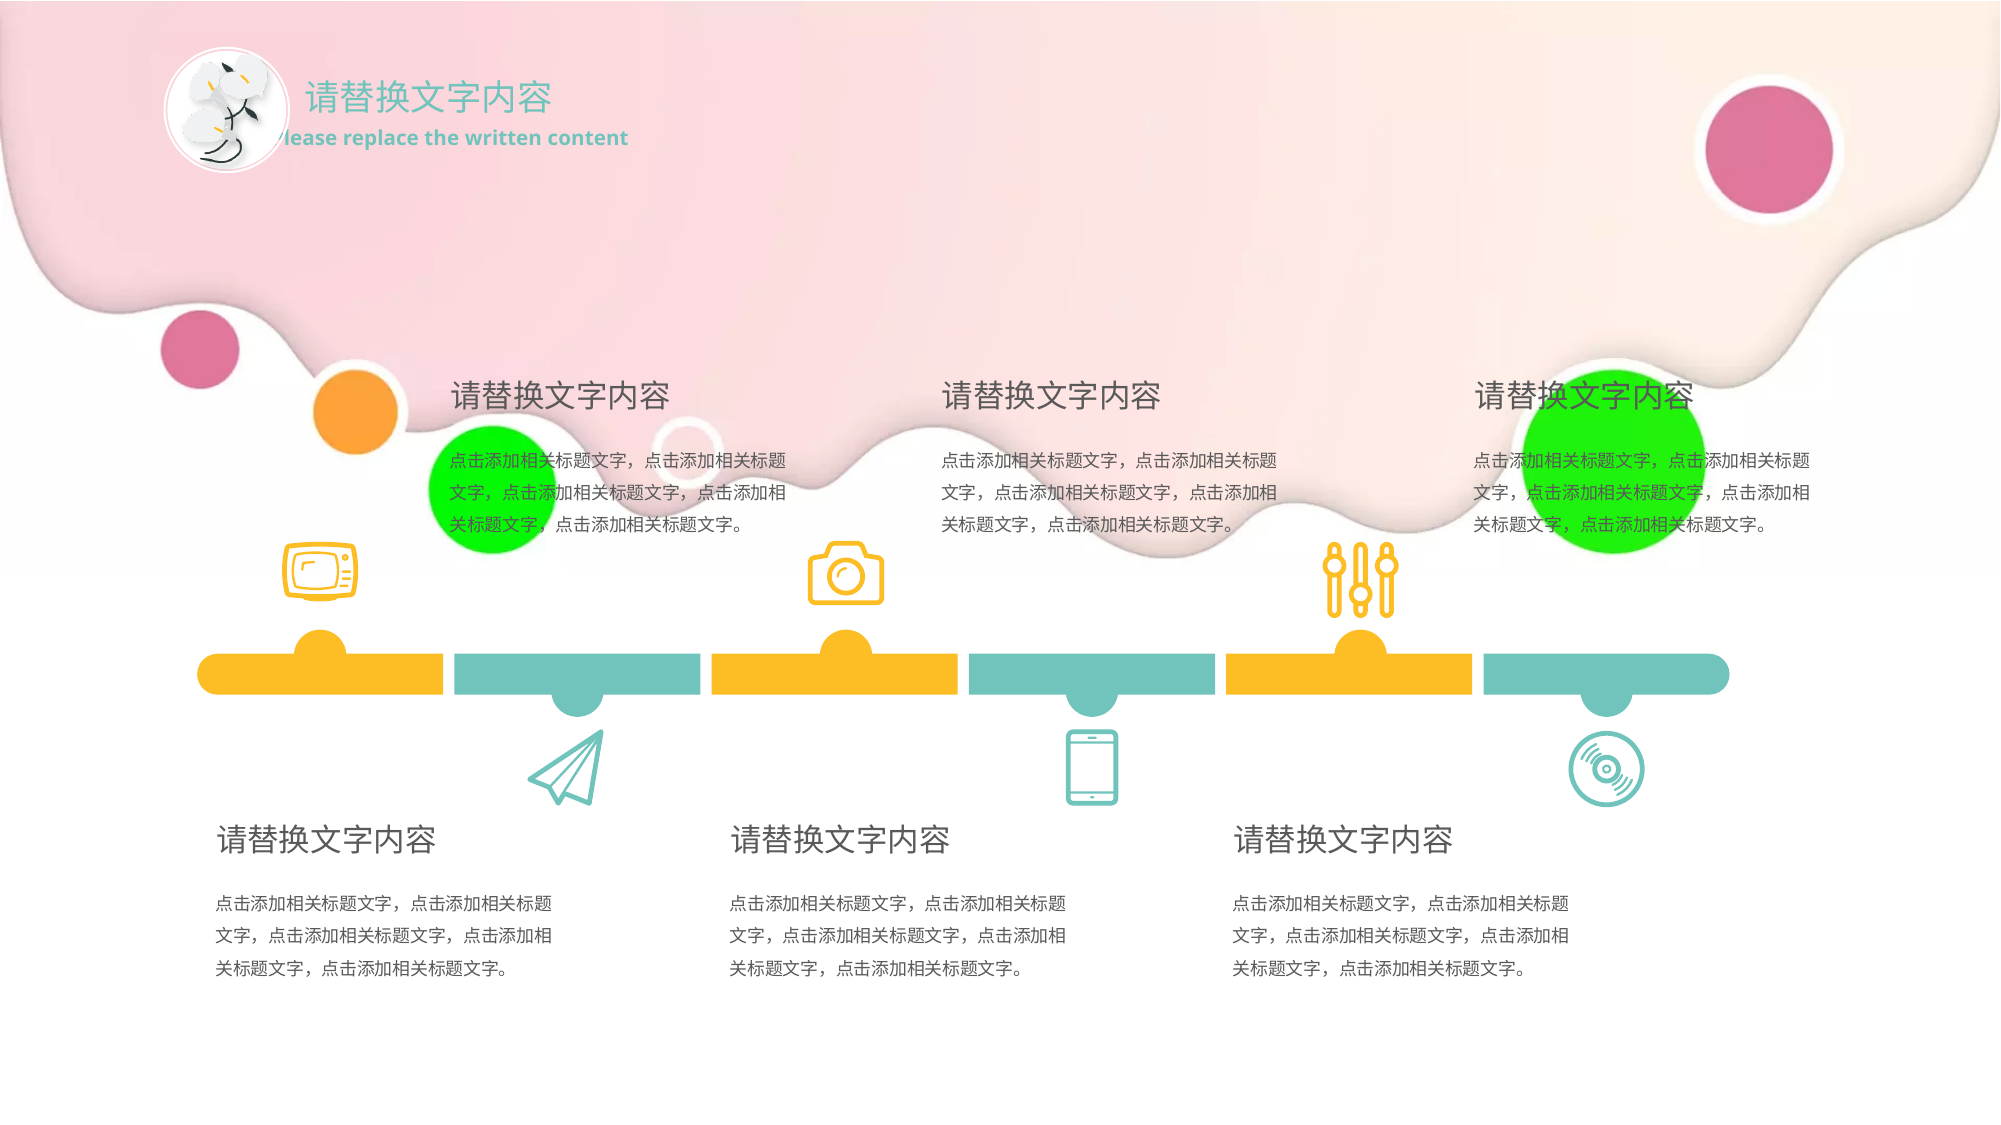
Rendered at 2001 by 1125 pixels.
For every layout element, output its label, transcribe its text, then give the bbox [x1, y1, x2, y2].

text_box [1226, 629, 1473, 695]
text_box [1483, 653, 1730, 717]
text_box 请替换文字内容 [289, 67, 568, 125]
picture [0, 1, 2001, 574]
text_box 请替换文字内容 [1459, 368, 1711, 422]
text_box 点击添加相关标题文字，点击添加相关标题文字，点击添加相关标题文字，点击添加相关标题文字，点击添加相关标题文字。 [715, 875, 1082, 986]
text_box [969, 653, 1216, 717]
text_box 点击添加相关标题文字，点击添加相关标题文字，点击添加相关标题文字，点击添加相关标题文字，点击添加相关标题文字。 [1217, 875, 1585, 986]
text_box 点击添加相关标题文字，点击添加相关标题文字，点击添加相关标题文字，点击添加相关标题文字，点击添加相关标题文字。 [434, 431, 802, 543]
text_box 点击添加相关标题文字，点击添加相关标题文字，点击添加相关标题文字，点击添加相关标题文字，点击添加相关标题文字。 [1459, 431, 1827, 543]
text_box 点击添加相关标题文字，点击添加相关标题文字，点击添加相关标题文字，点击添加相关标题文字，点击添加相关标题文字。 [200, 875, 568, 986]
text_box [197, 629, 444, 695]
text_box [711, 629, 958, 695]
text_box 请替换文字内容 [1218, 812, 1469, 865]
text_box [527, 729, 604, 806]
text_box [1322, 541, 1399, 619]
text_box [1065, 729, 1119, 806]
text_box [282, 541, 359, 602]
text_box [807, 540, 885, 606]
text_box 点击添加相关标题文字，点击添加相关标题文字，点击添加相关标题文字，点击添加相关标题文字，点击添加相关标题文字。 [926, 431, 1294, 543]
text_box 请替换文字内容 [435, 368, 686, 422]
text_box 请替换文字内容 [926, 368, 1178, 422]
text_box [454, 653, 701, 717]
text_box 请替换文字内容 [201, 812, 452, 865]
text_box Please replace the written content [289, 117, 645, 157]
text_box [164, 47, 289, 173]
text_box 请替换文字内容 [715, 812, 966, 865]
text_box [1568, 730, 1645, 808]
